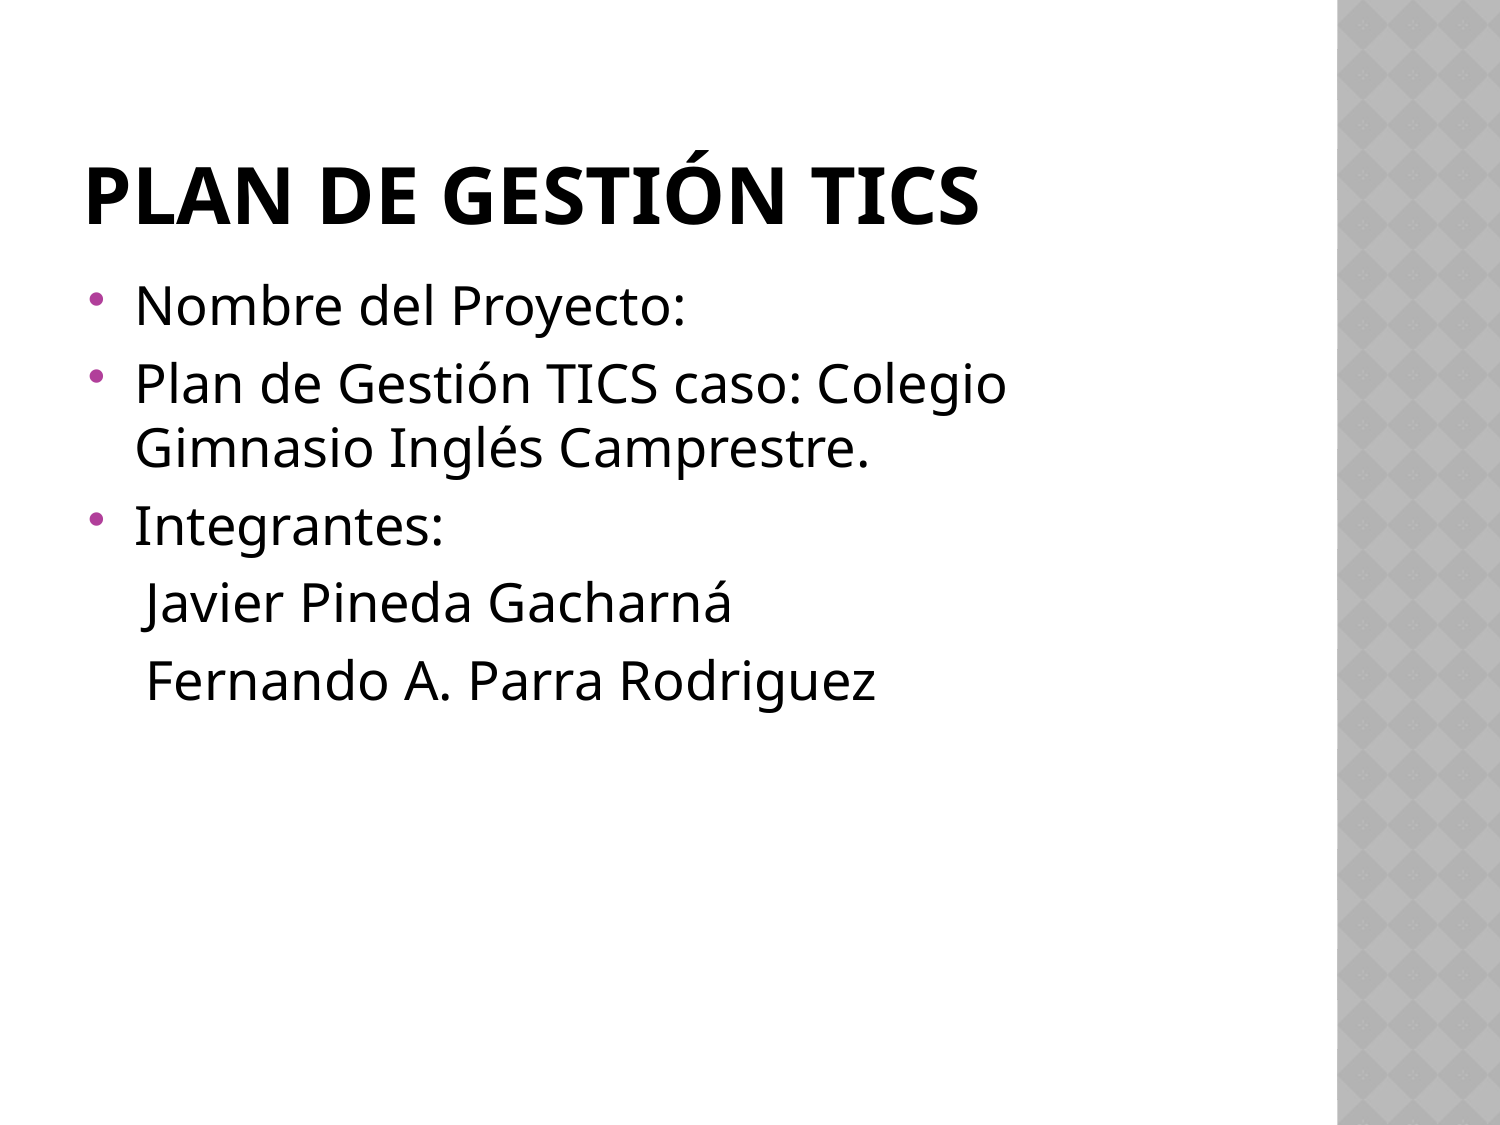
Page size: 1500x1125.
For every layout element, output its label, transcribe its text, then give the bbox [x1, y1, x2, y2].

list Nombre del Proyecto: Plan de Gestión TICS caso: Colegio Gimnasio Inglés Camprestre. Integrantes: Javier Pineda Gacharná Fernando A. Parra Rodriguez [75, 264, 1263, 1059]
title Plan de Gestión TICS [75, 52, 1263, 240]
